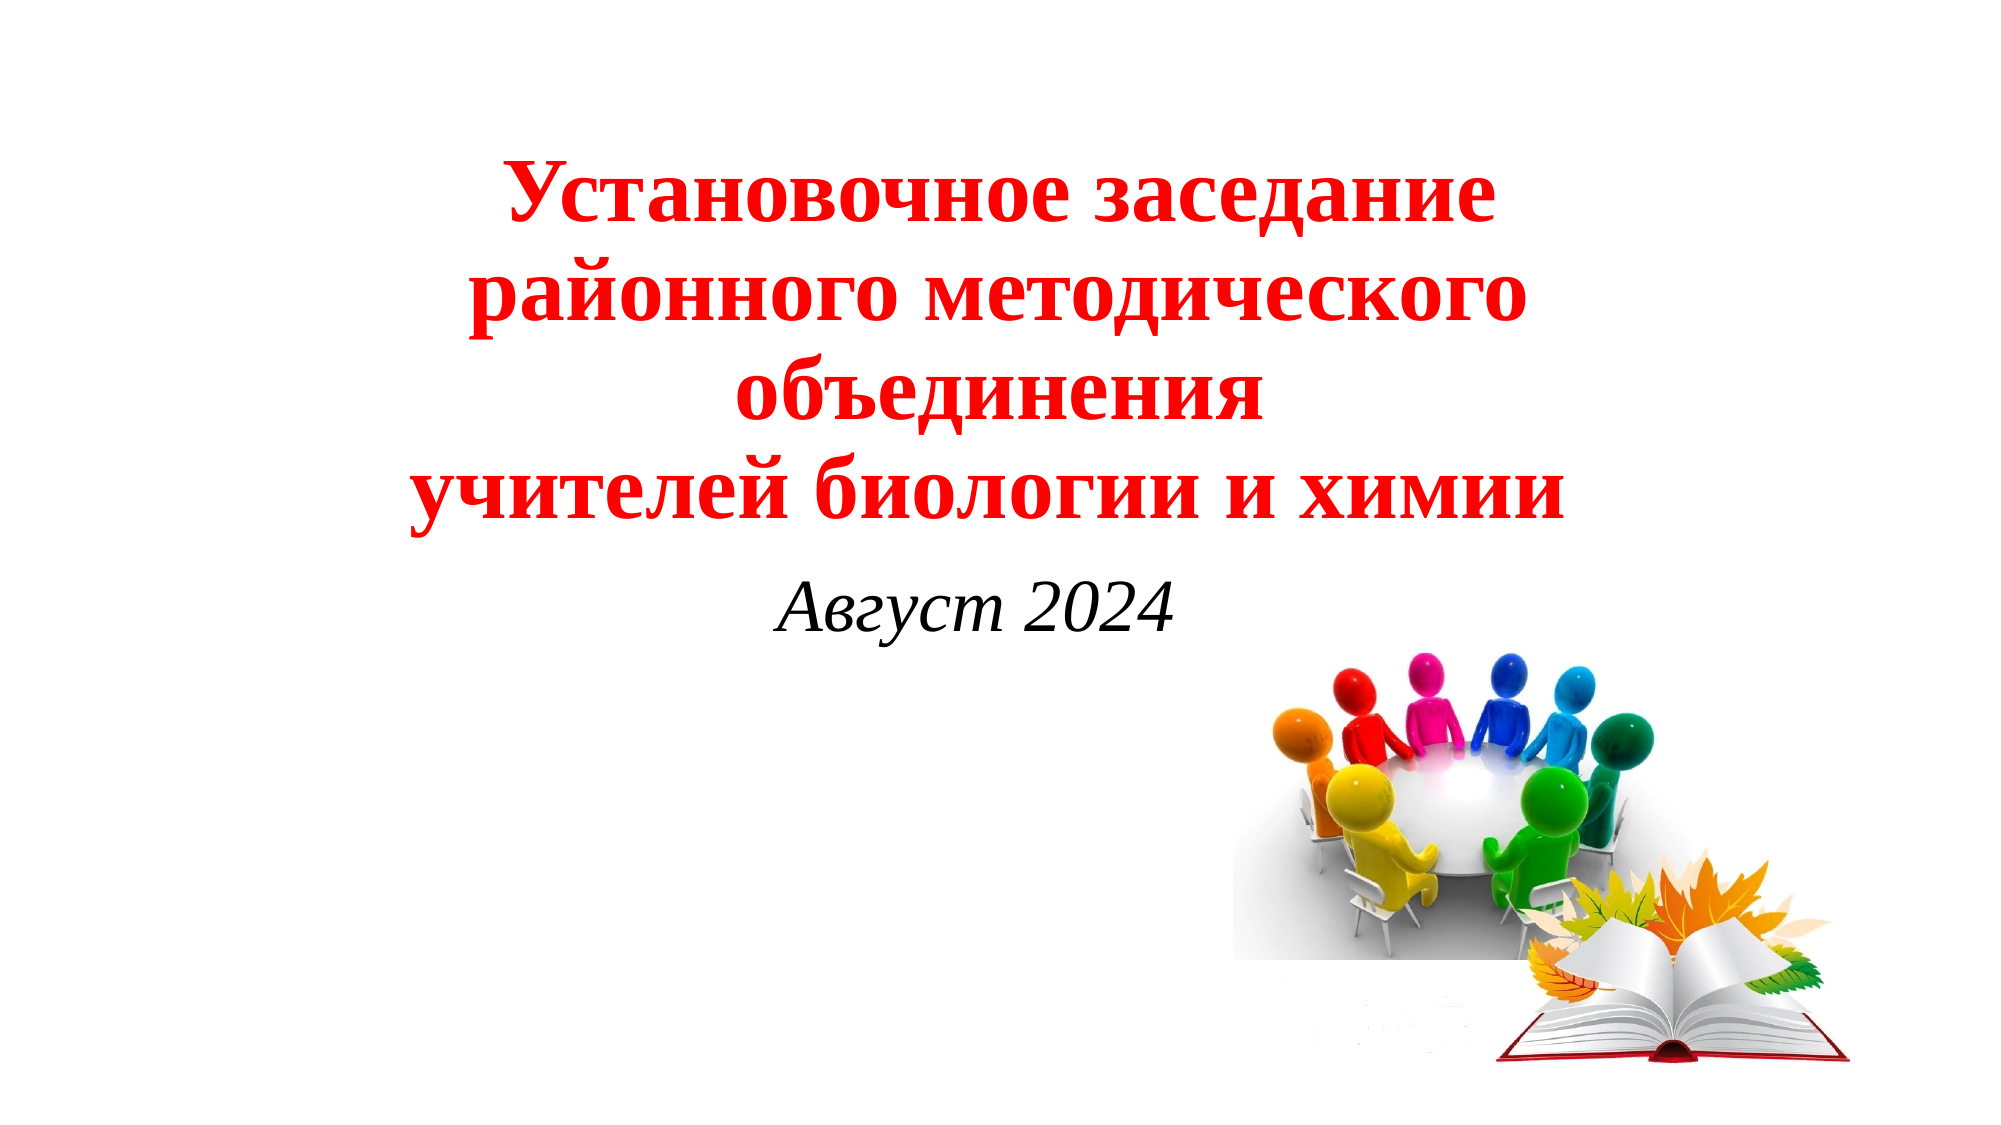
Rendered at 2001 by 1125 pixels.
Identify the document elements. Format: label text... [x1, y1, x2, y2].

picture [1214, 630, 1851, 1071]
text_box Август 2024 [226, 559, 1727, 832]
text_box Установочное заседание районного методического объединения учителей биологии и химии [249, 154, 1750, 546]
